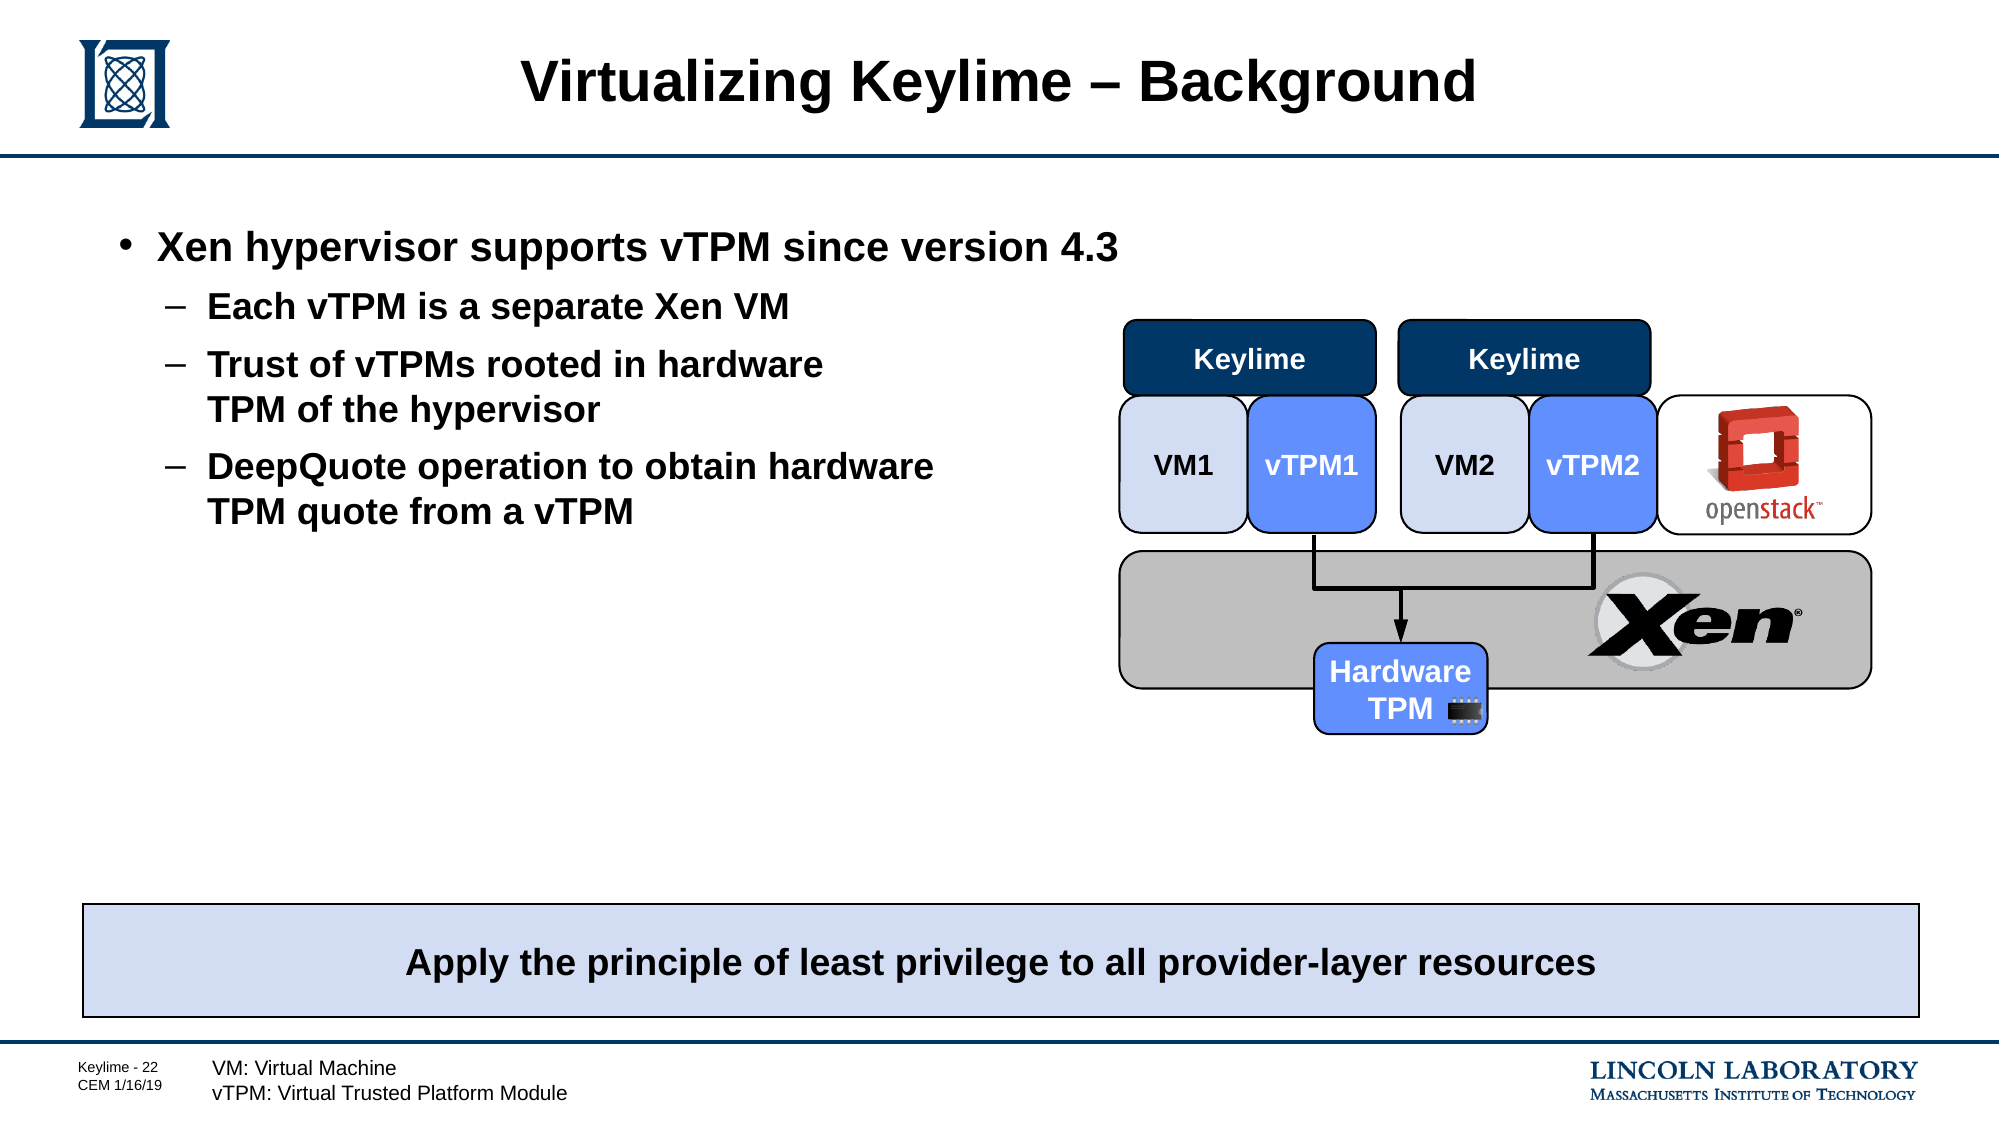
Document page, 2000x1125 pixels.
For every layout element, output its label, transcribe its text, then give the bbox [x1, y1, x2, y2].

title Virtualizing Keylime – Background [205, 16, 1794, 151]
picture [79, 40, 170, 128]
text_box Apply the principle of least privilege to all provider-layer resources [83, 903, 1920, 1017]
picture [1588, 1061, 1918, 1100]
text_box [1119, 319, 1872, 735]
list Xen hypervisor supports vTPM since version 4.3 Each vTPM is a separate Xen VM Trust of vTPMs rooted in hardware TPM of the hypervisor DeepQuote operation to obtain hardware TPM quote from a vTPM [103, 212, 1895, 903]
text_box VM: Virtual Machine vTPM: Virtual Trusted Platform Module [197, 1046, 1014, 1112]
picture [1443, 689, 1487, 734]
